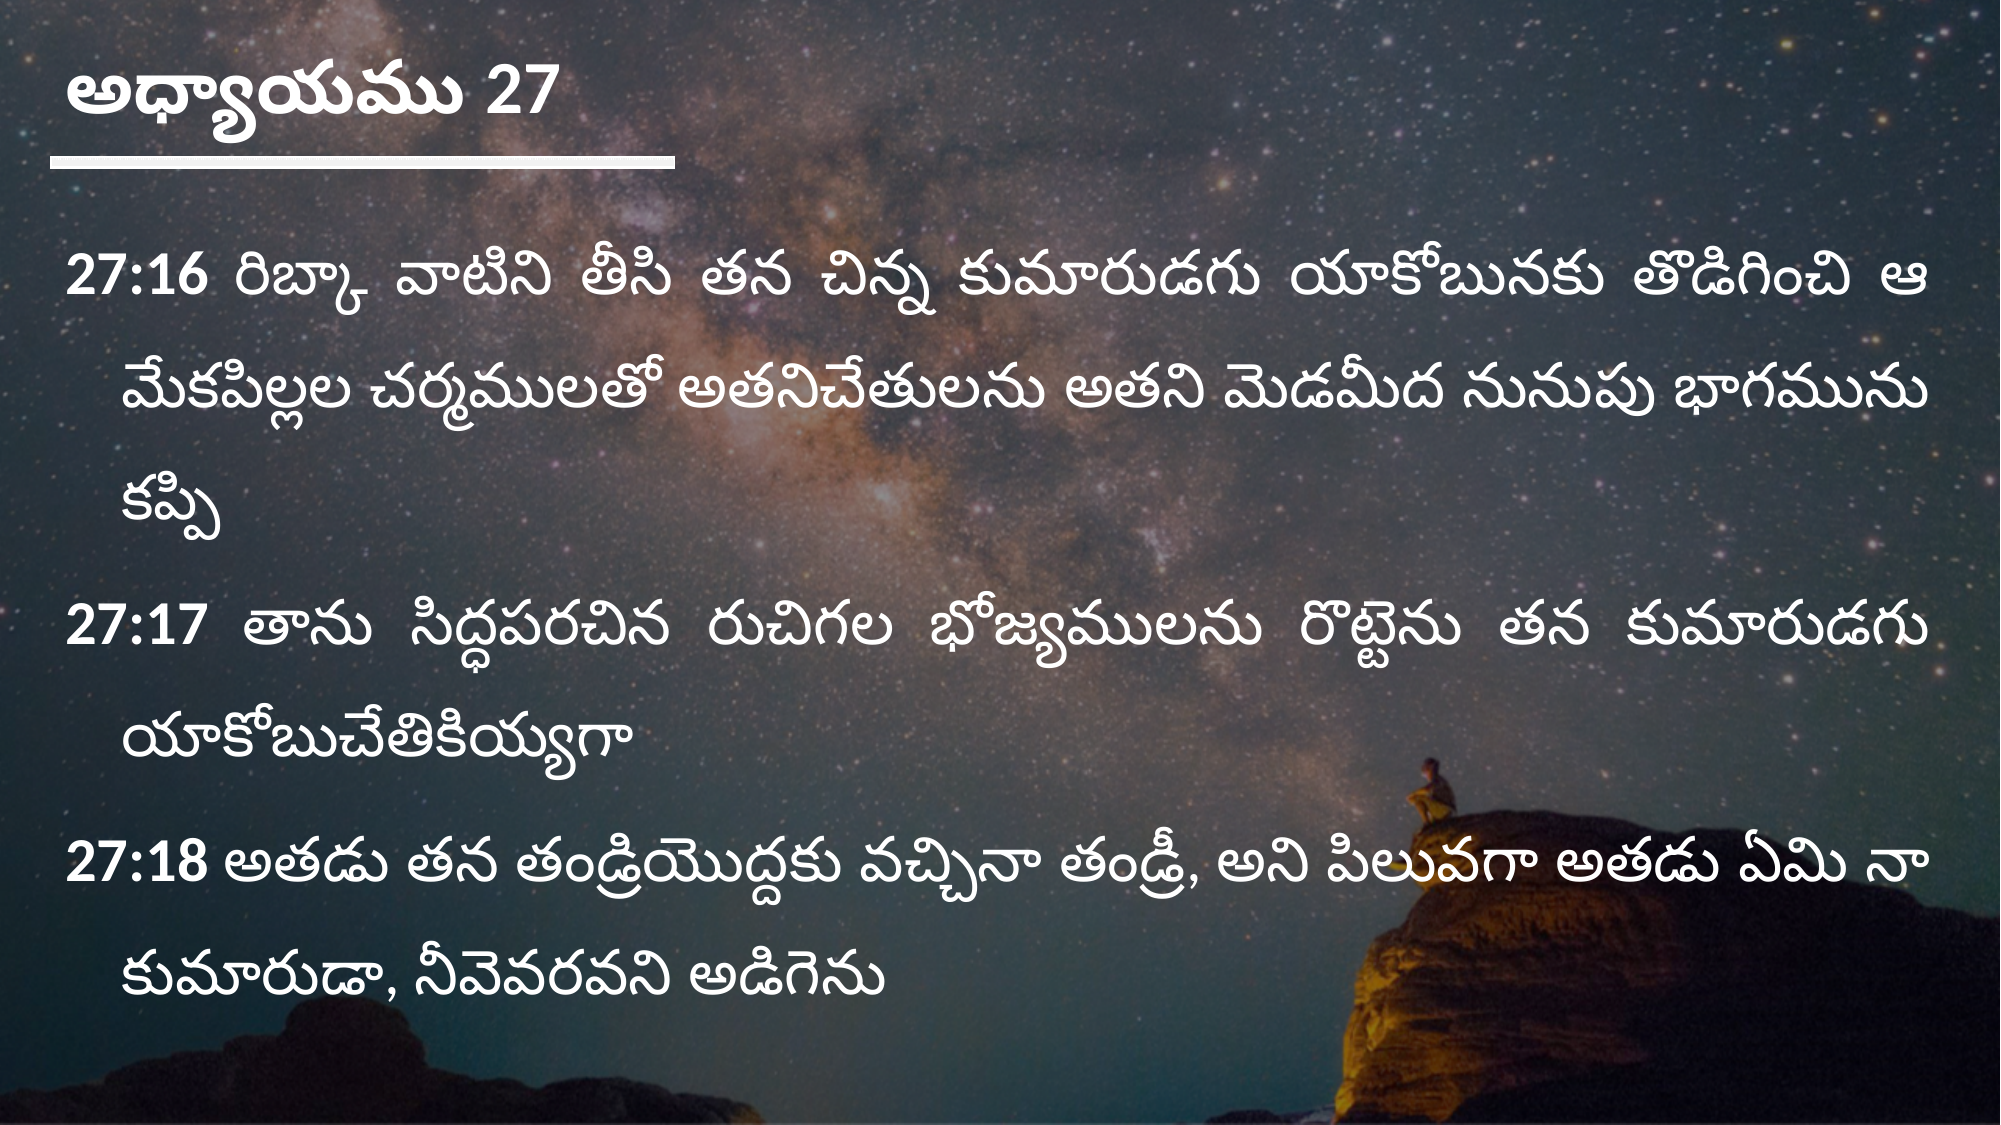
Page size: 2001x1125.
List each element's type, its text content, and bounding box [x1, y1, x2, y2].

title అధ్యాయము 27 [50, 0, 1925, 167]
picture [0, 0, 2000, 1125]
list 27:16 రిబ్కా వాటిని తీసి తన చిన్న కుమారుడగు యాకోబునకు తొడిగించి ఆ మేకపిల్లల చర్మములతో అతనిచేతులను అతని మెడమీద నునుపు భాగమును కప్పి 27:17 తాను సిద్ధపరచిన రుచిగల భోజ్యములను రొట్టెను తన కుమారుడగు యాకోబుచేతికియ్యగా 27:18 అతడు తన తండ్రియొద్దకు వచ్చినా తండ్రీ, అని పిలువగా అతడు ఏమి నా కుమారుడా, నీవెవరవని అడిగెను [50, 187, 1946, 1063]
